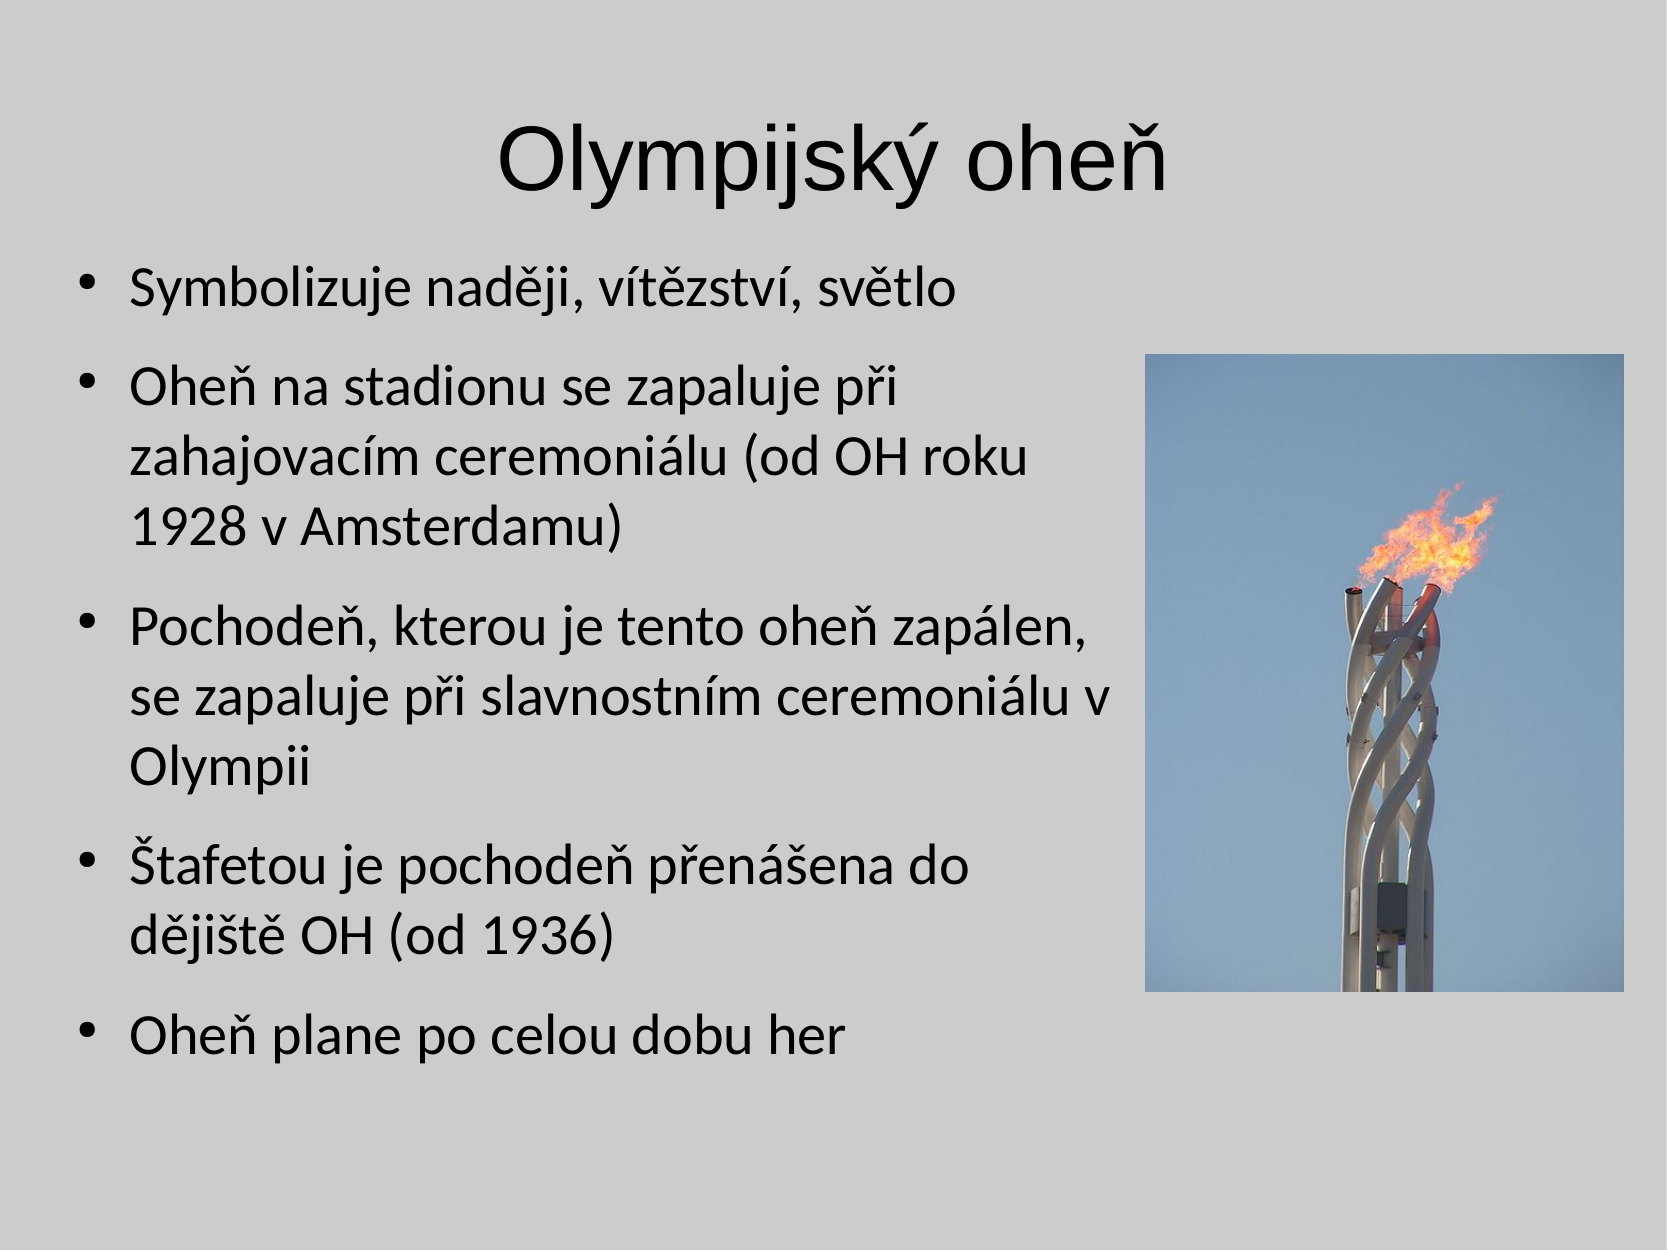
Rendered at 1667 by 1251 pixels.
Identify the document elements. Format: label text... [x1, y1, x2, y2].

picture [1145, 354, 1625, 993]
title Olympijský oheň [83, 49, 1584, 259]
list Symbolizuje naději, vítězství, světlo Oheň na stadionu se zapaluje při zahajovacím ceremoniálu (od OH roku 1928 v Amsterdamu) Pochodeň, kterou je tento oheň zapálen, se zapaluje při slavnostním ceremoniálu v Olympii Štafetou je pochodeň přenášena do dějiště OH (od 1936) Oheň plane po celou dobu her [59, 247, 1122, 1066]
